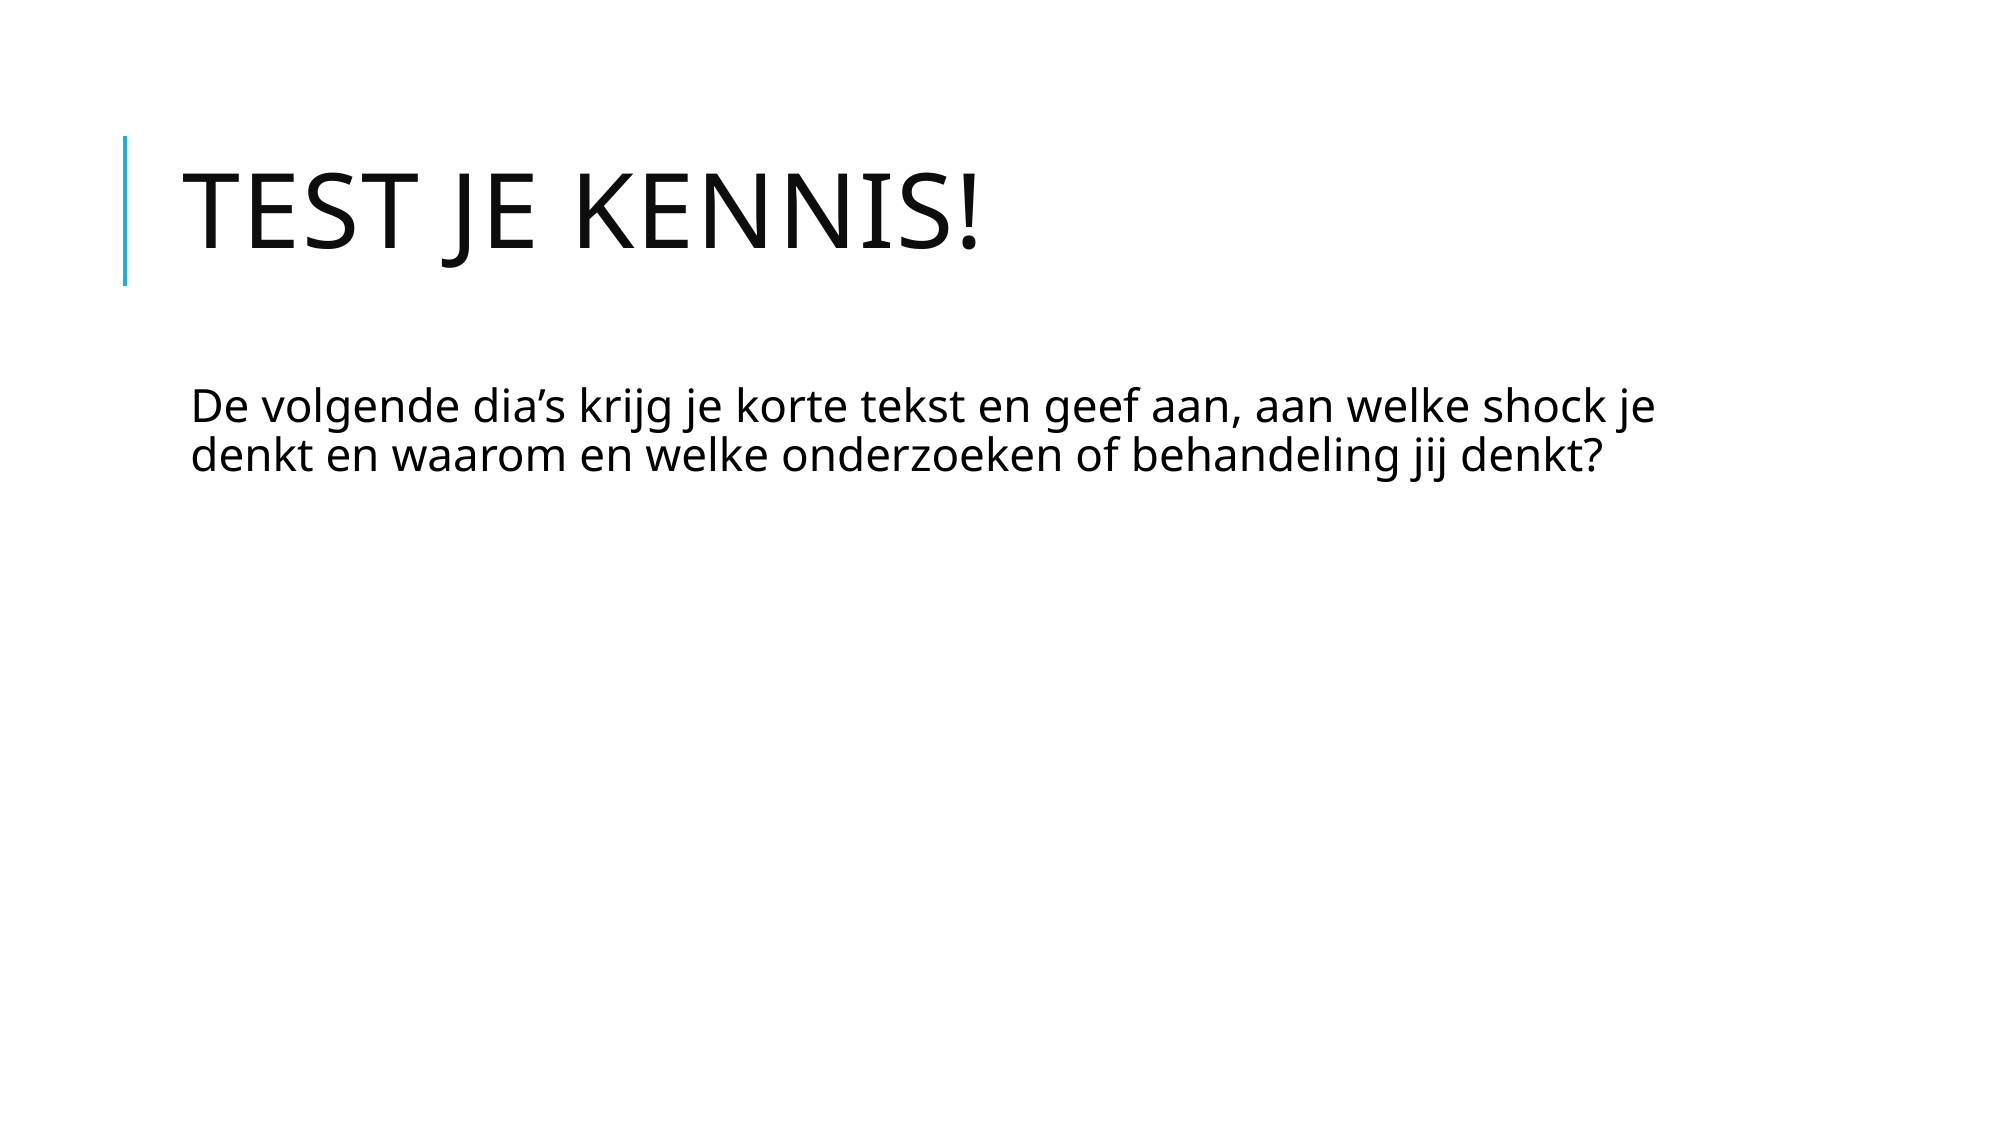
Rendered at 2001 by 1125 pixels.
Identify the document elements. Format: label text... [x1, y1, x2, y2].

list De volgende dia’s krijg je korte tekst en geef aan, aan welke shock je denkt en waarom en welke onderzoeken of behandeling jij denkt? [168, 375, 1763, 1035]
title Test je kennis! [168, 96, 1763, 342]
